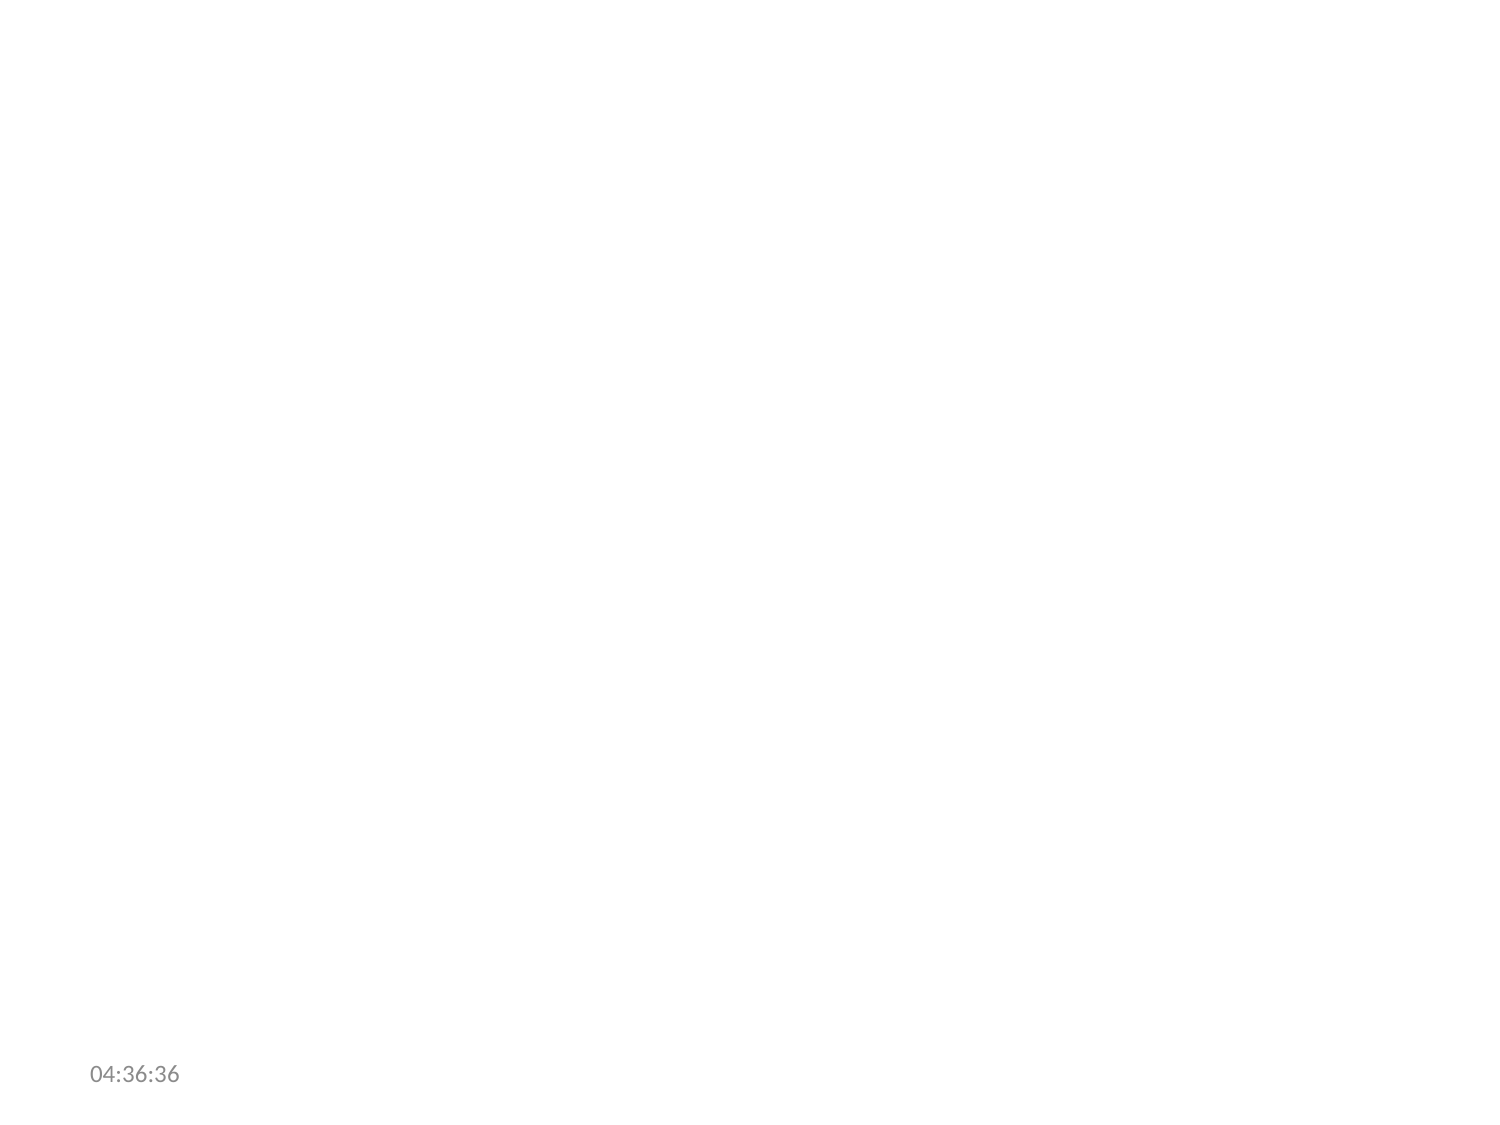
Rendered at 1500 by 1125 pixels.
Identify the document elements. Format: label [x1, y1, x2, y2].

slide_number [75, 1042, 425, 1103]
